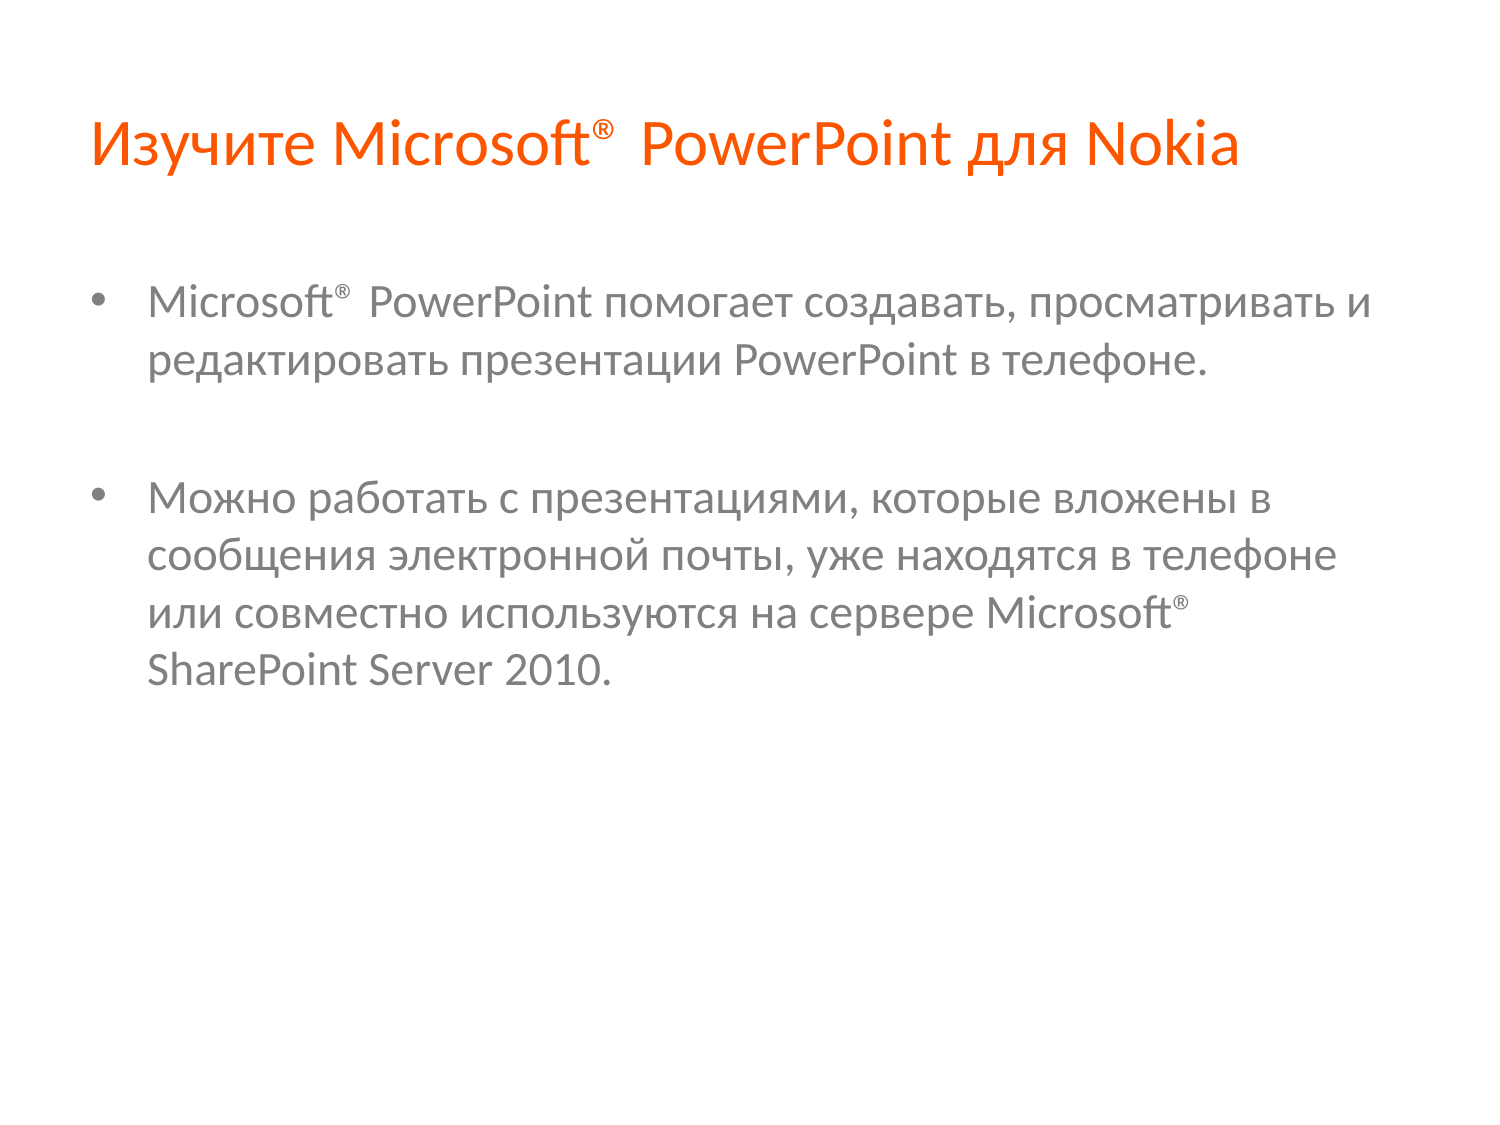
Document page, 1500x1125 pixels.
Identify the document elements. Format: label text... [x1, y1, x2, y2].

title Изучите Microsoft® PowerPoint для Nokia [75, 45, 1425, 233]
list Microsoft® PowerPoint помогает создавать, просматривать и редактировать презентации PowerPoint в телефоне. Можно работать с презентациями, которые вложены в сообщения электронной почты, уже находятся в телефоне или совместно используются на сервере Microsoft® SharePoint Server 2010. [75, 262, 1425, 1005]
